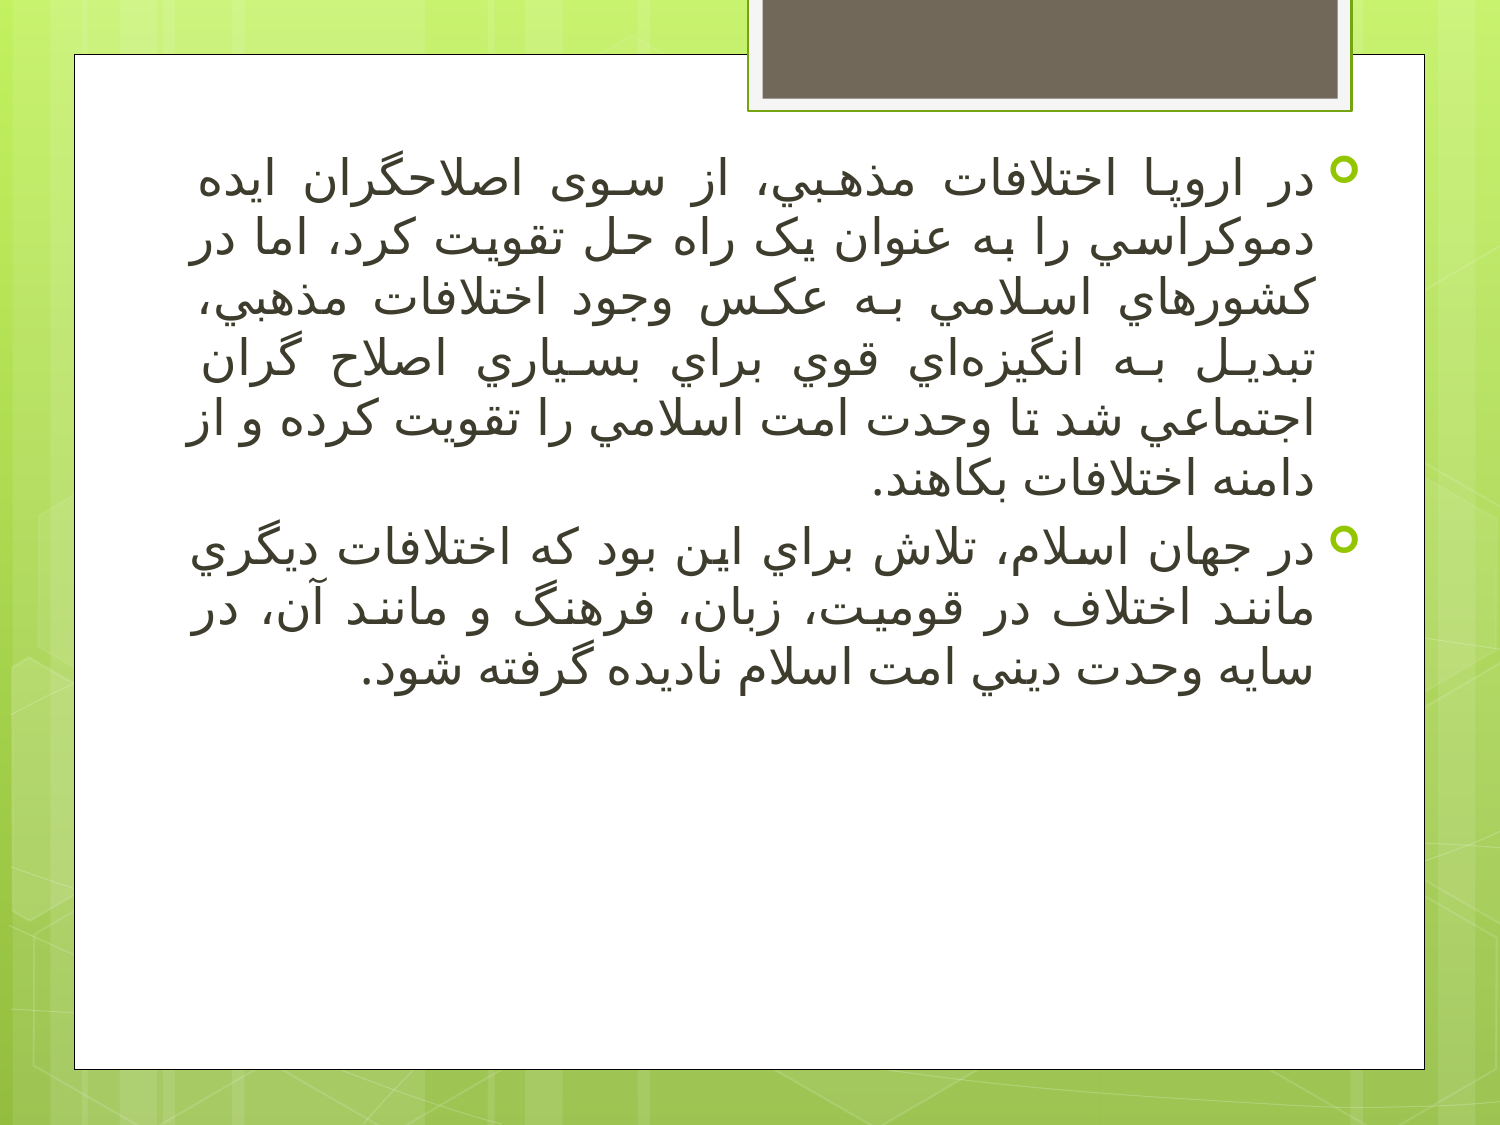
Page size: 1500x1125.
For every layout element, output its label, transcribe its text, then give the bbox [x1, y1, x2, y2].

list در اروپا اختلافات مذهبي، از سوی اصلاحگران ايده دموکراسي را به عنوان يک راه حل تقويت کرد، اما در کشورهاي اسلامي به عکس وجود اختلافات مذهبي، تبديل به انگيزه‌اي قوي براي بسياري اصلاح گران اجتماعي شد تا وحدت امت اسلامي را تقويت کرده و از دامنه اختلافات بکاهند. در جهان اسلام، تلاش براي اين بود که اختلافات ديگري مانند اختلاف در قوميت، زبان، فرهنگ و مانند آن، در سايه وحدت ديني امت اسلام ناديده گرفته شود. [171, 137, 1388, 957]
